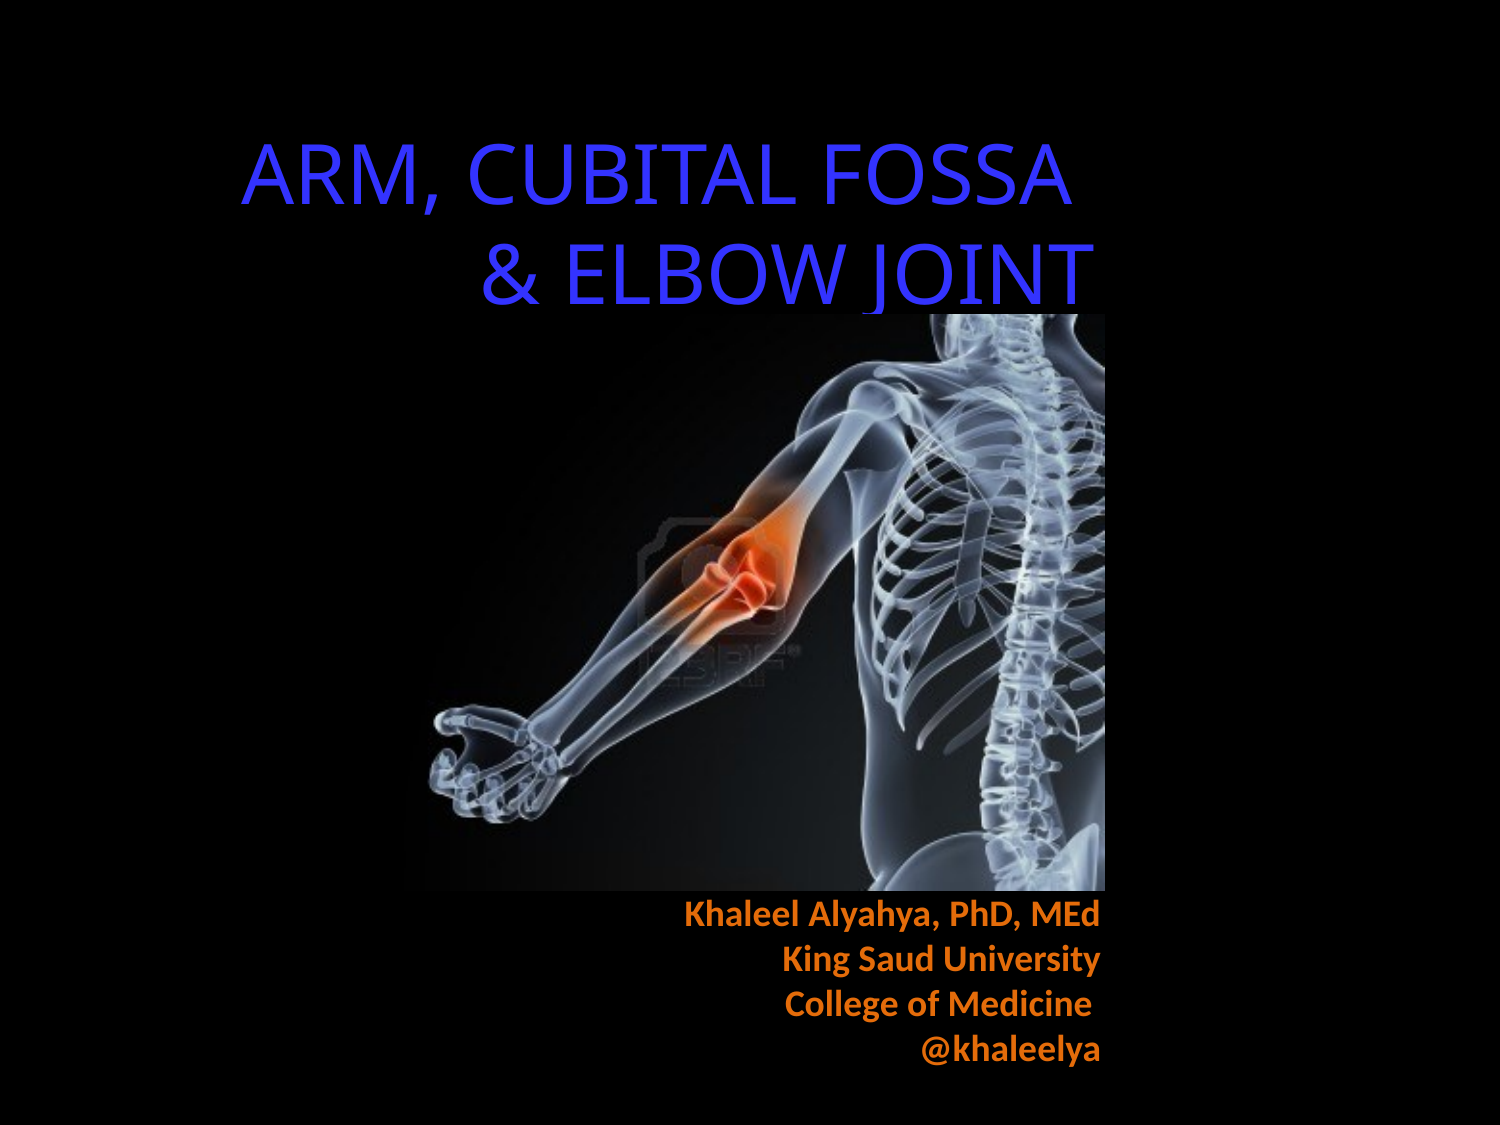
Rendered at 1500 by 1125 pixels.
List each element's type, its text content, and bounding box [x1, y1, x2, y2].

picture [336, 314, 1105, 891]
text_box Khaleel Alyahya, PhD, MEd King Saud University College of Medicine @khaleelya [590, 881, 1117, 1077]
text_box ARM, CUBITAL FOSSA & ELBOW JOINT [52, 113, 1111, 327]
